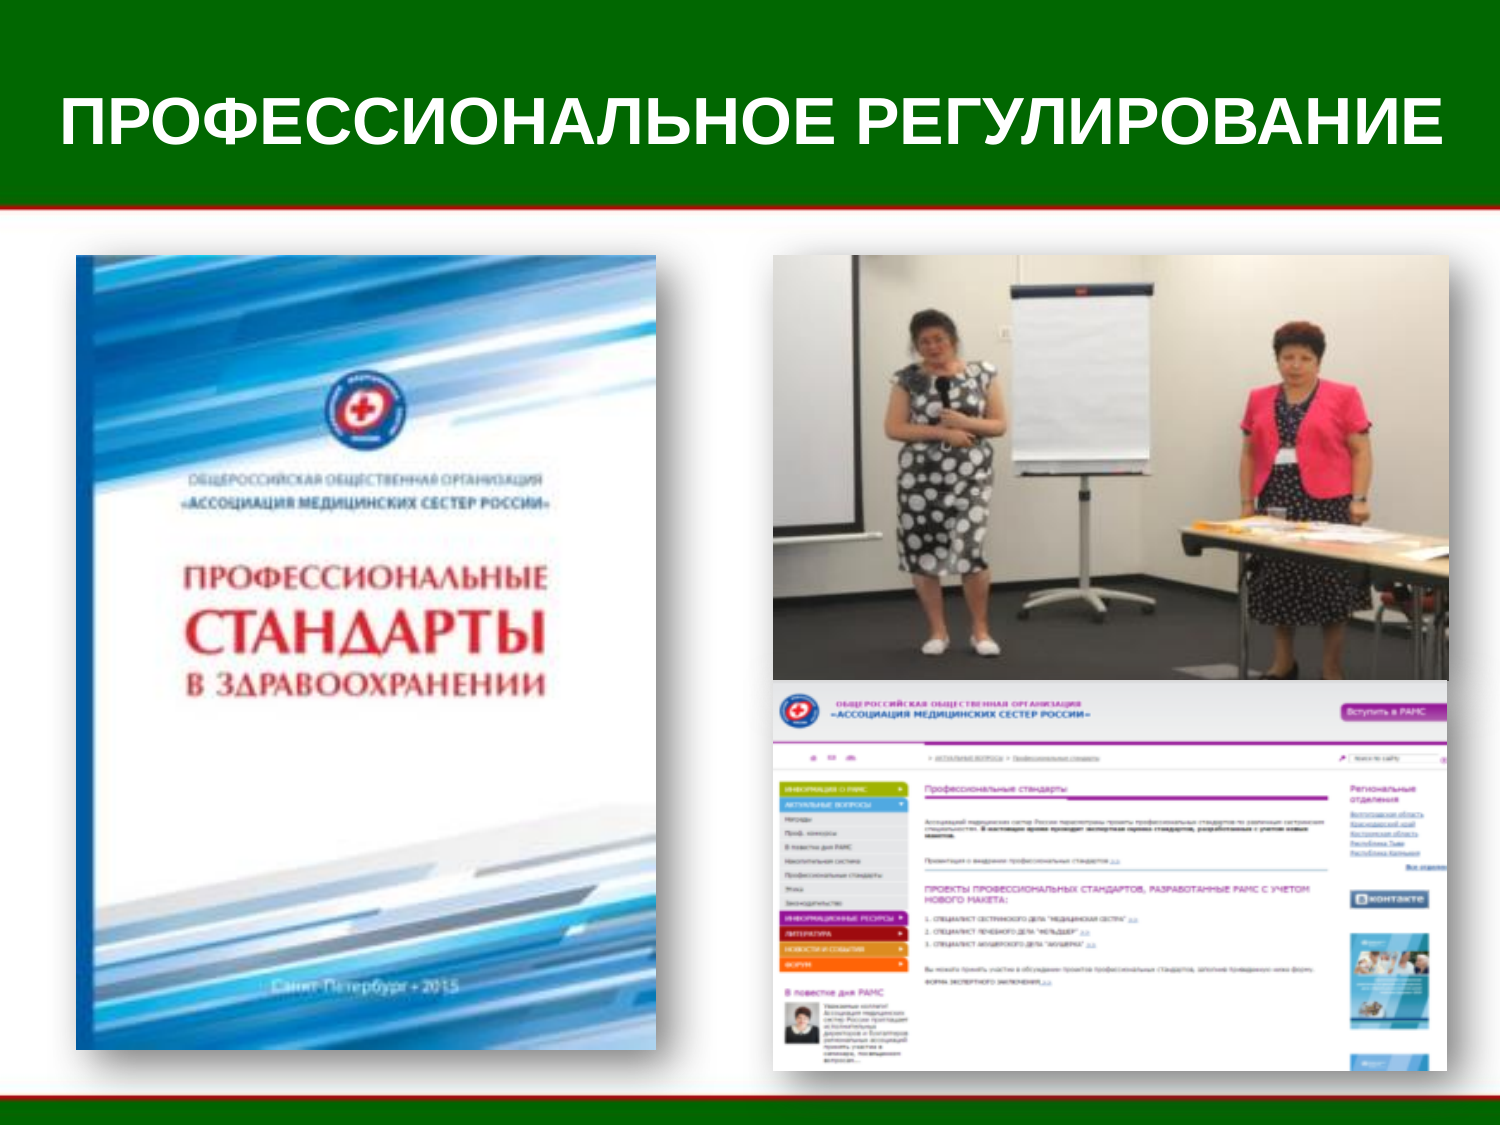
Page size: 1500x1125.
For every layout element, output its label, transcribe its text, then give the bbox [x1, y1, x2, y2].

picture [0, 0, 1500, 1125]
text_box ПРОФЕССИОНАЛЬНОЕ РЕГУЛИРОВАНИЕ [5, 54, 1500, 166]
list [773, 255, 1449, 681]
